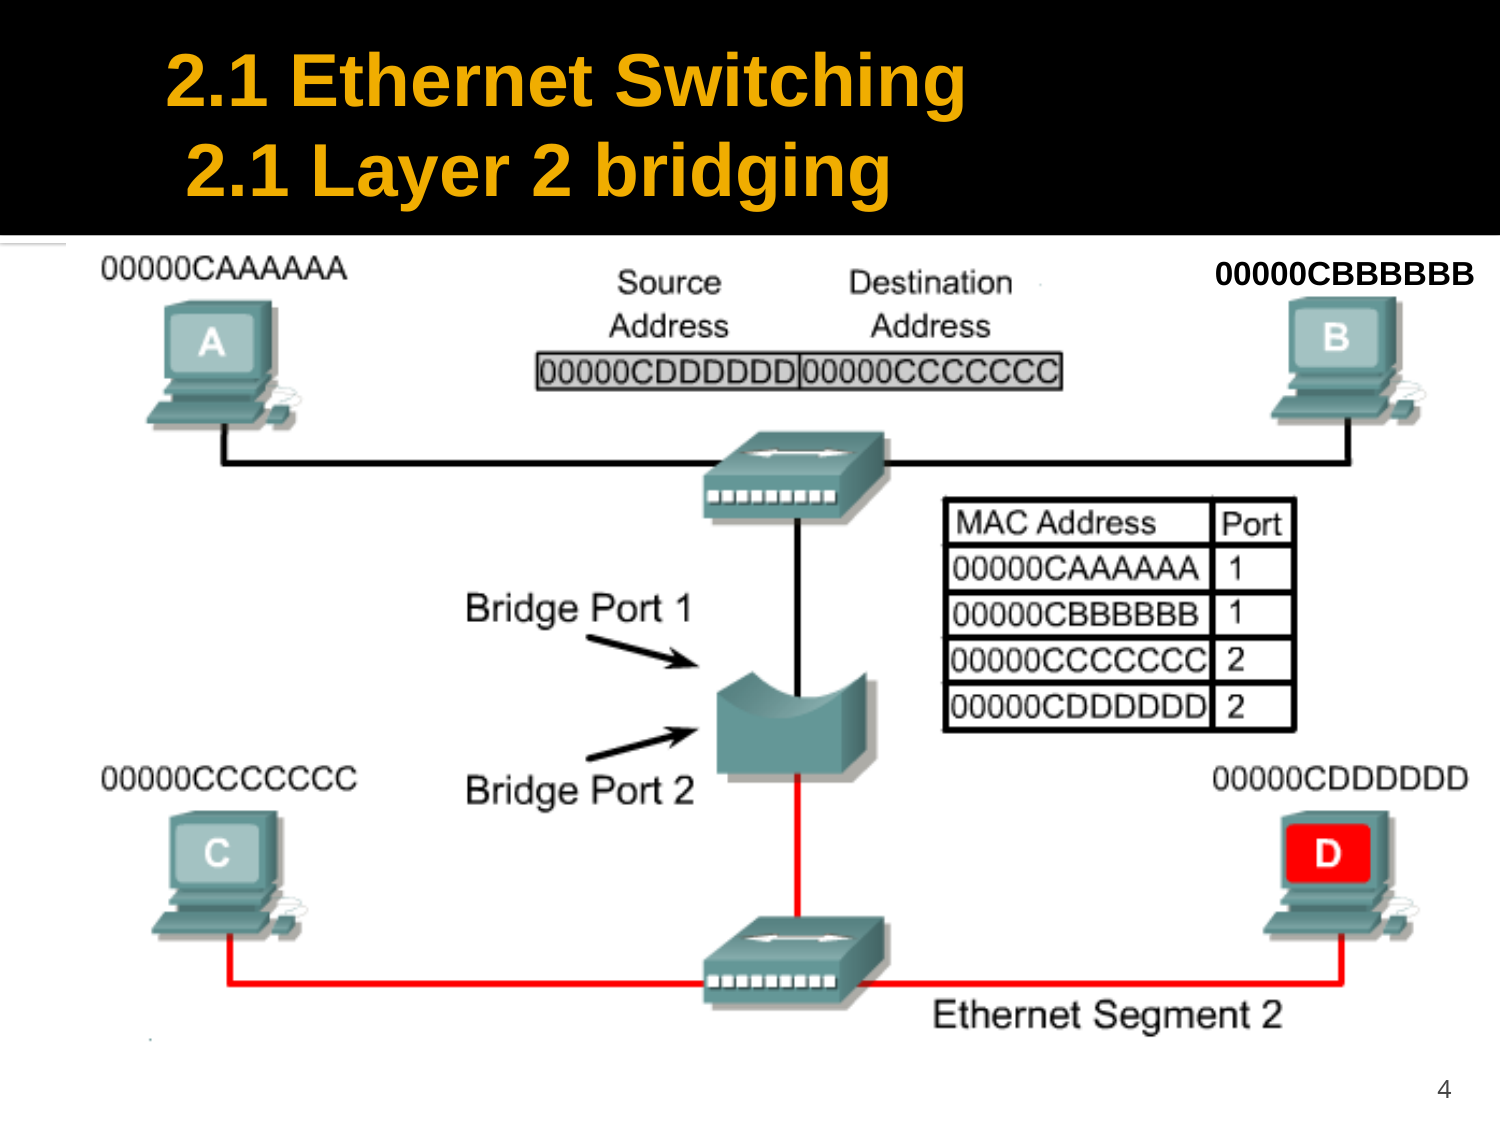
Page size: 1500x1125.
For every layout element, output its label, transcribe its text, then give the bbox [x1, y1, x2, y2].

picture [66, 237, 1500, 1050]
slide_number 4 [1345, 1062, 1467, 1108]
title 2.1 Ethernet Switching 2.1 Layer 2 bridging [150, 62, 1425, 180]
